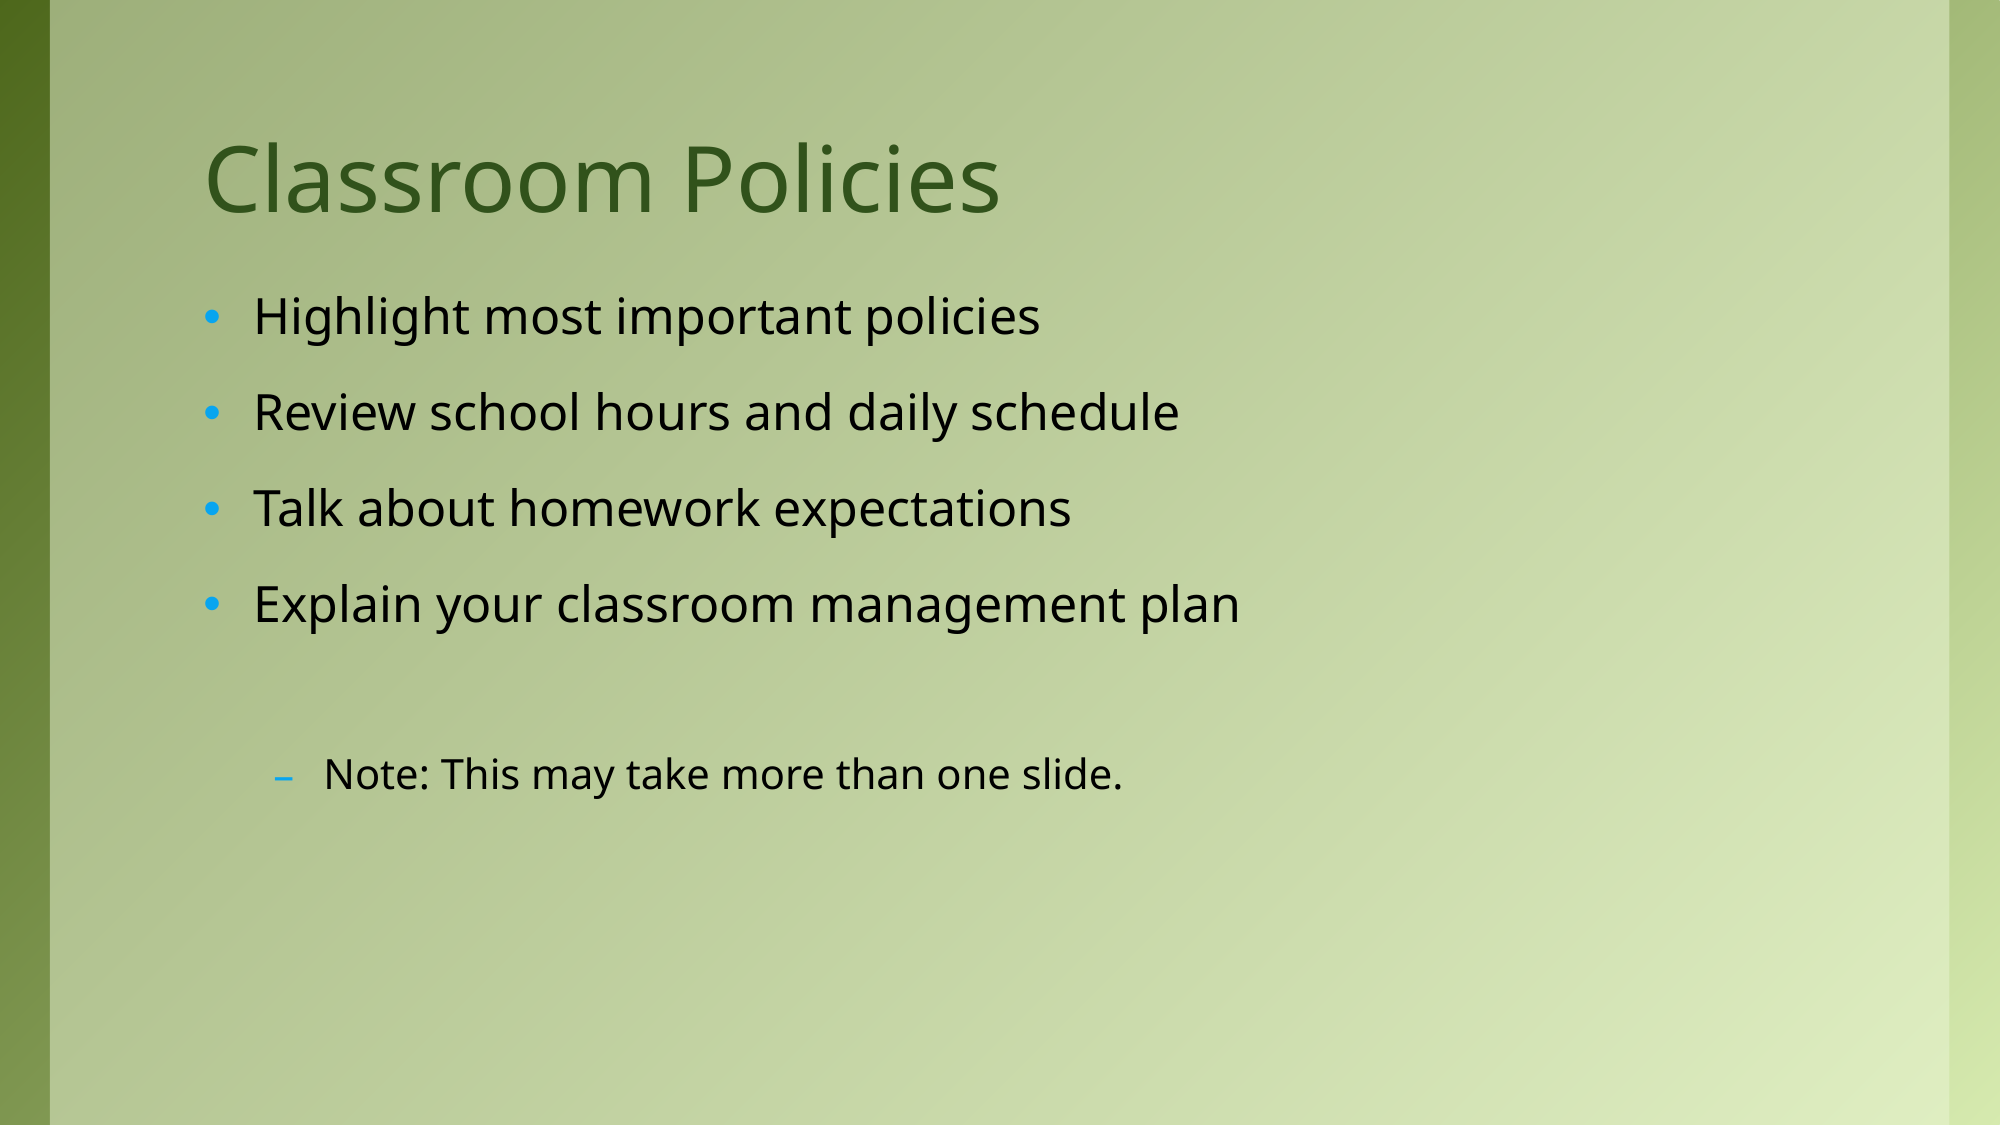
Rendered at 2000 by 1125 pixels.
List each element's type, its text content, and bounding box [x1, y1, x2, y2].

list Highlight most important policies Review school hours and daily schedule Talk about homework expectations Explain your classroom management plan Note: This may take more than one slide. [183, 279, 1850, 1013]
title Classroom Policies [183, 12, 1850, 242]
